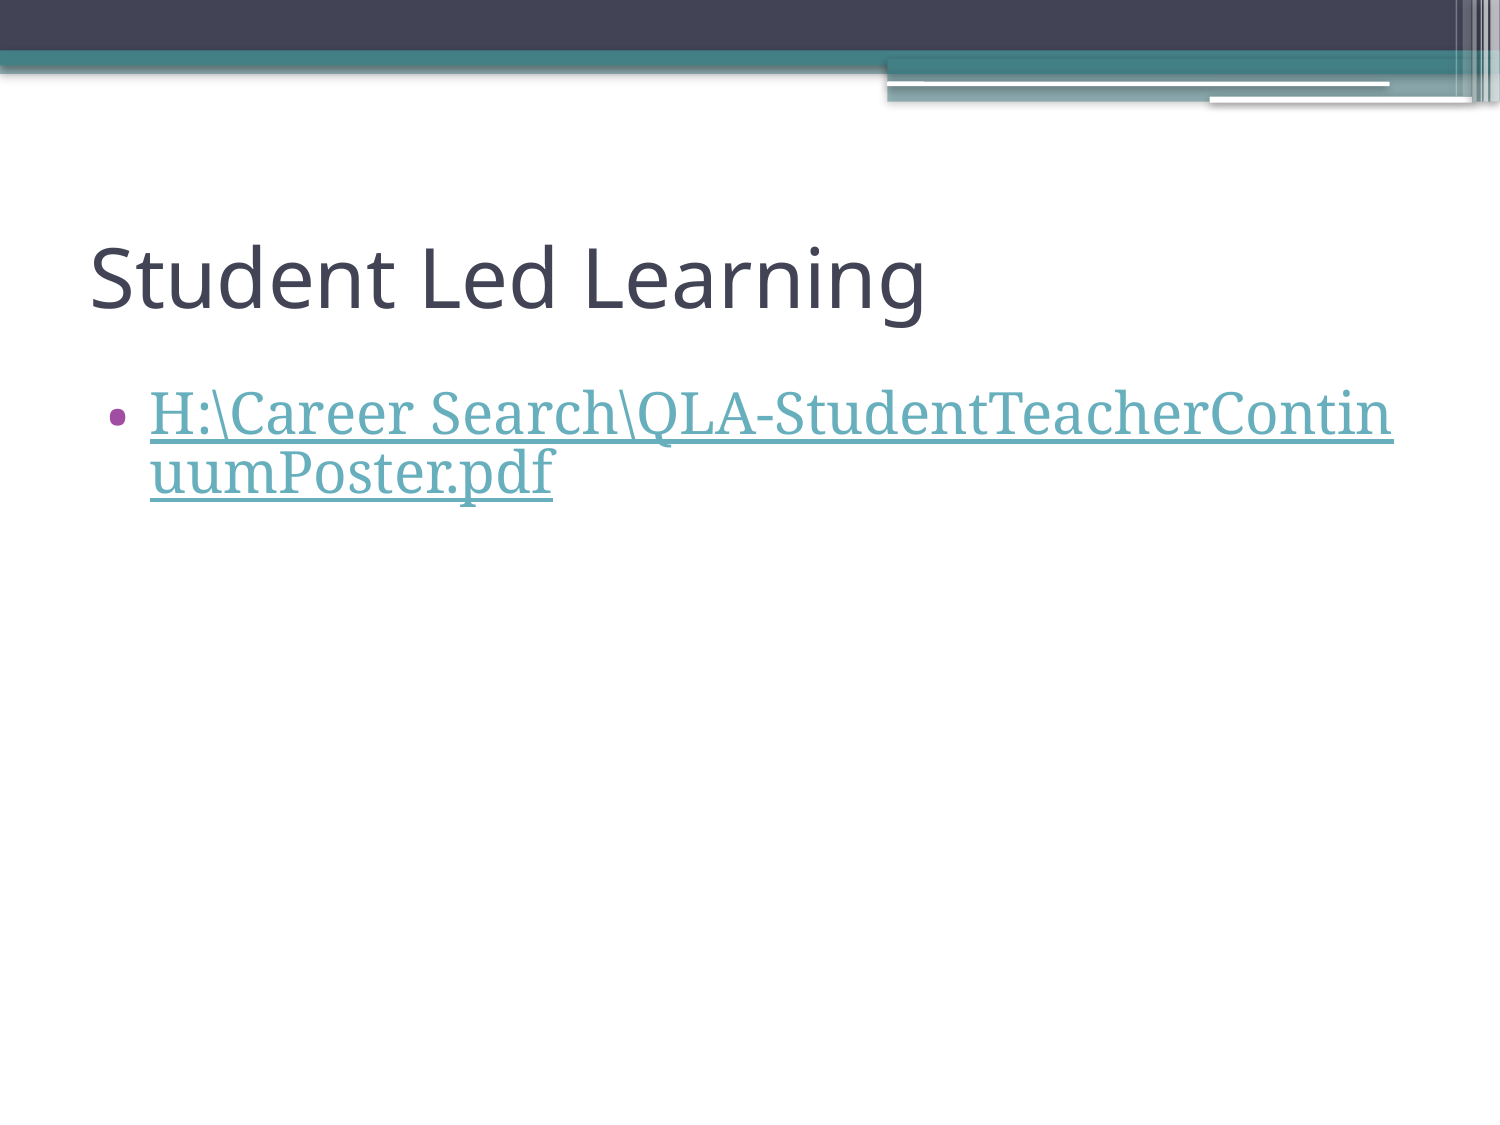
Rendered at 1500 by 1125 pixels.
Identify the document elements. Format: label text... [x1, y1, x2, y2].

title Student Led Learning [75, 187, 1425, 363]
list H:\Career Search\QLA-StudentTeacherContinuumPoster.pdf [75, 368, 1425, 1079]
